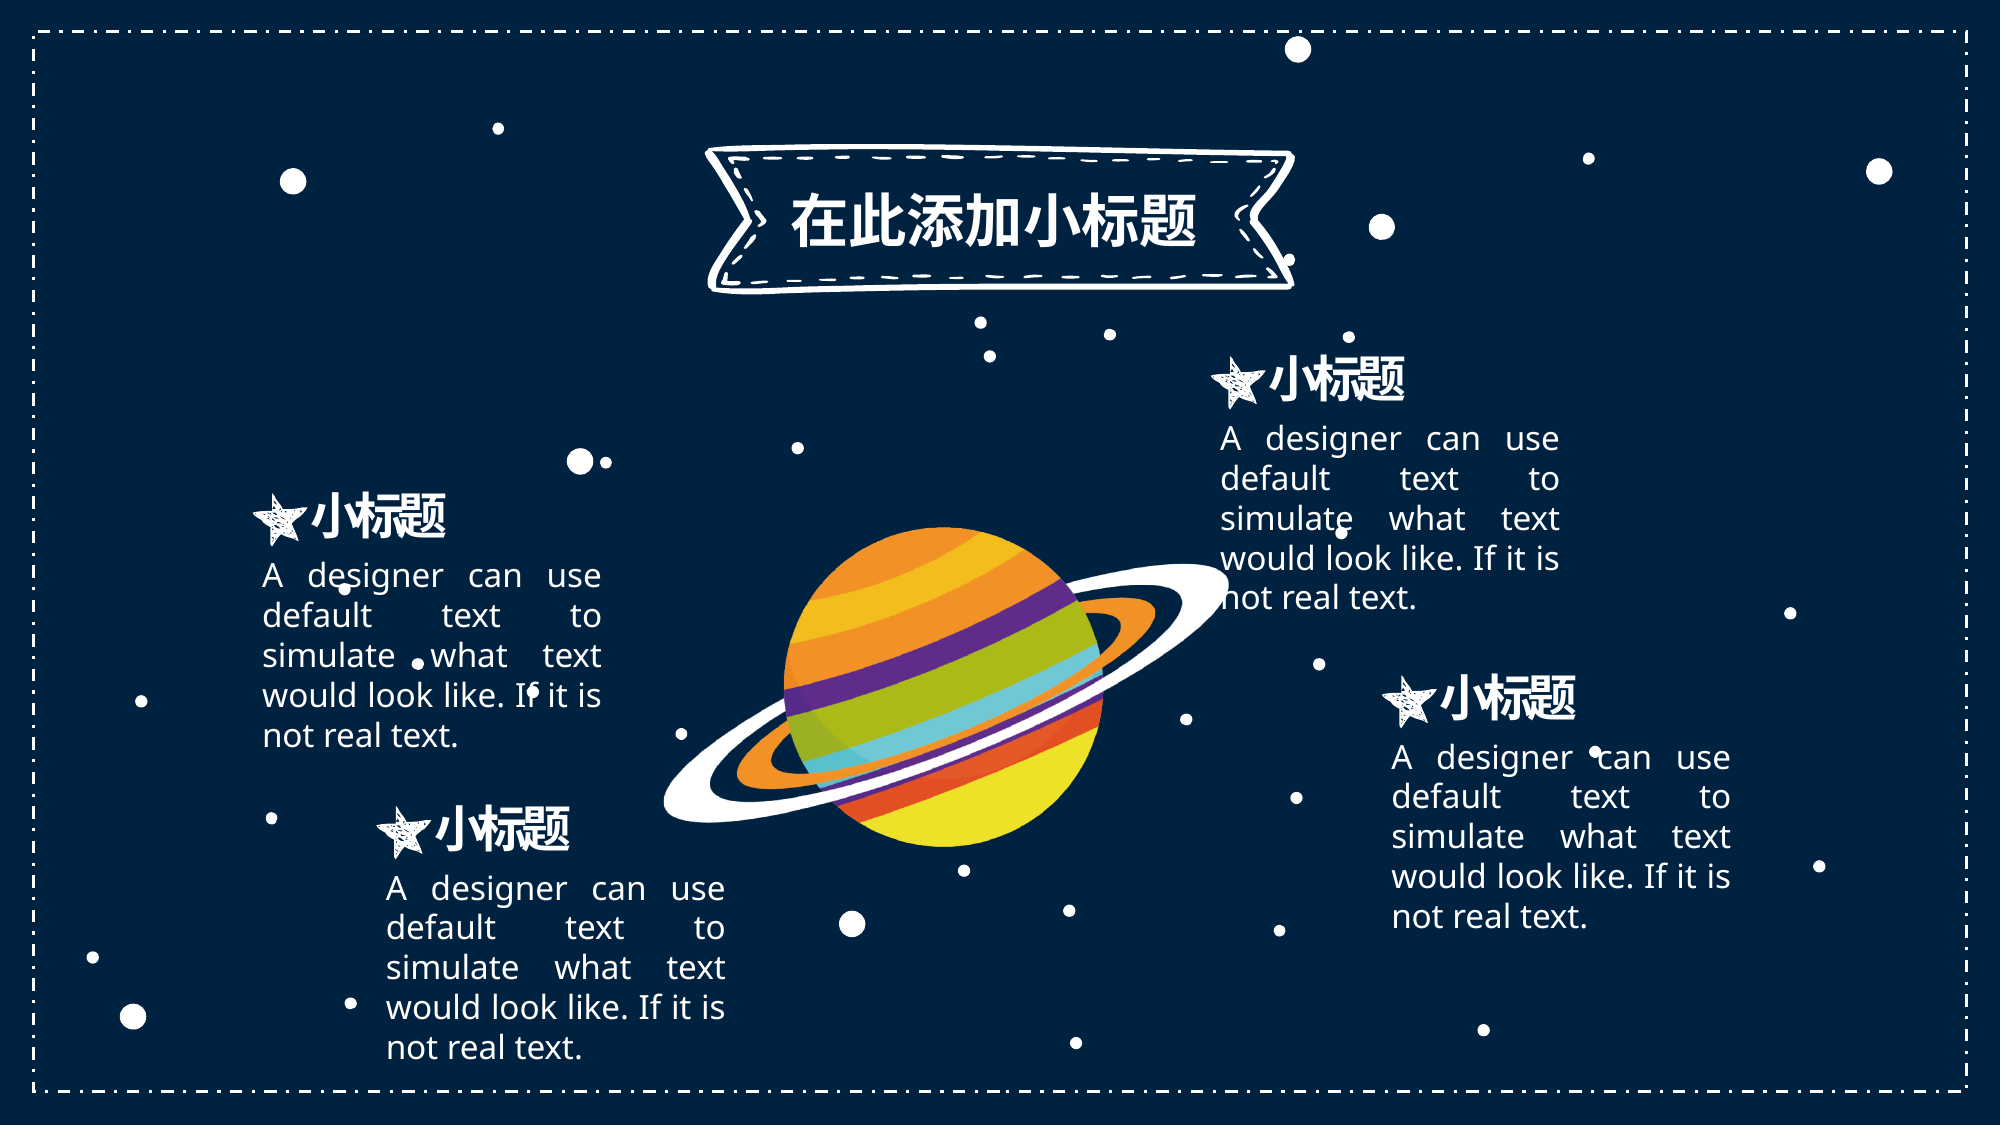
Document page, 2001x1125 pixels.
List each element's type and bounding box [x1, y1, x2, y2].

text_box [32, 30, 1968, 1093]
picture [86, 24, 1914, 1075]
text_box [704, 143, 1296, 296]
